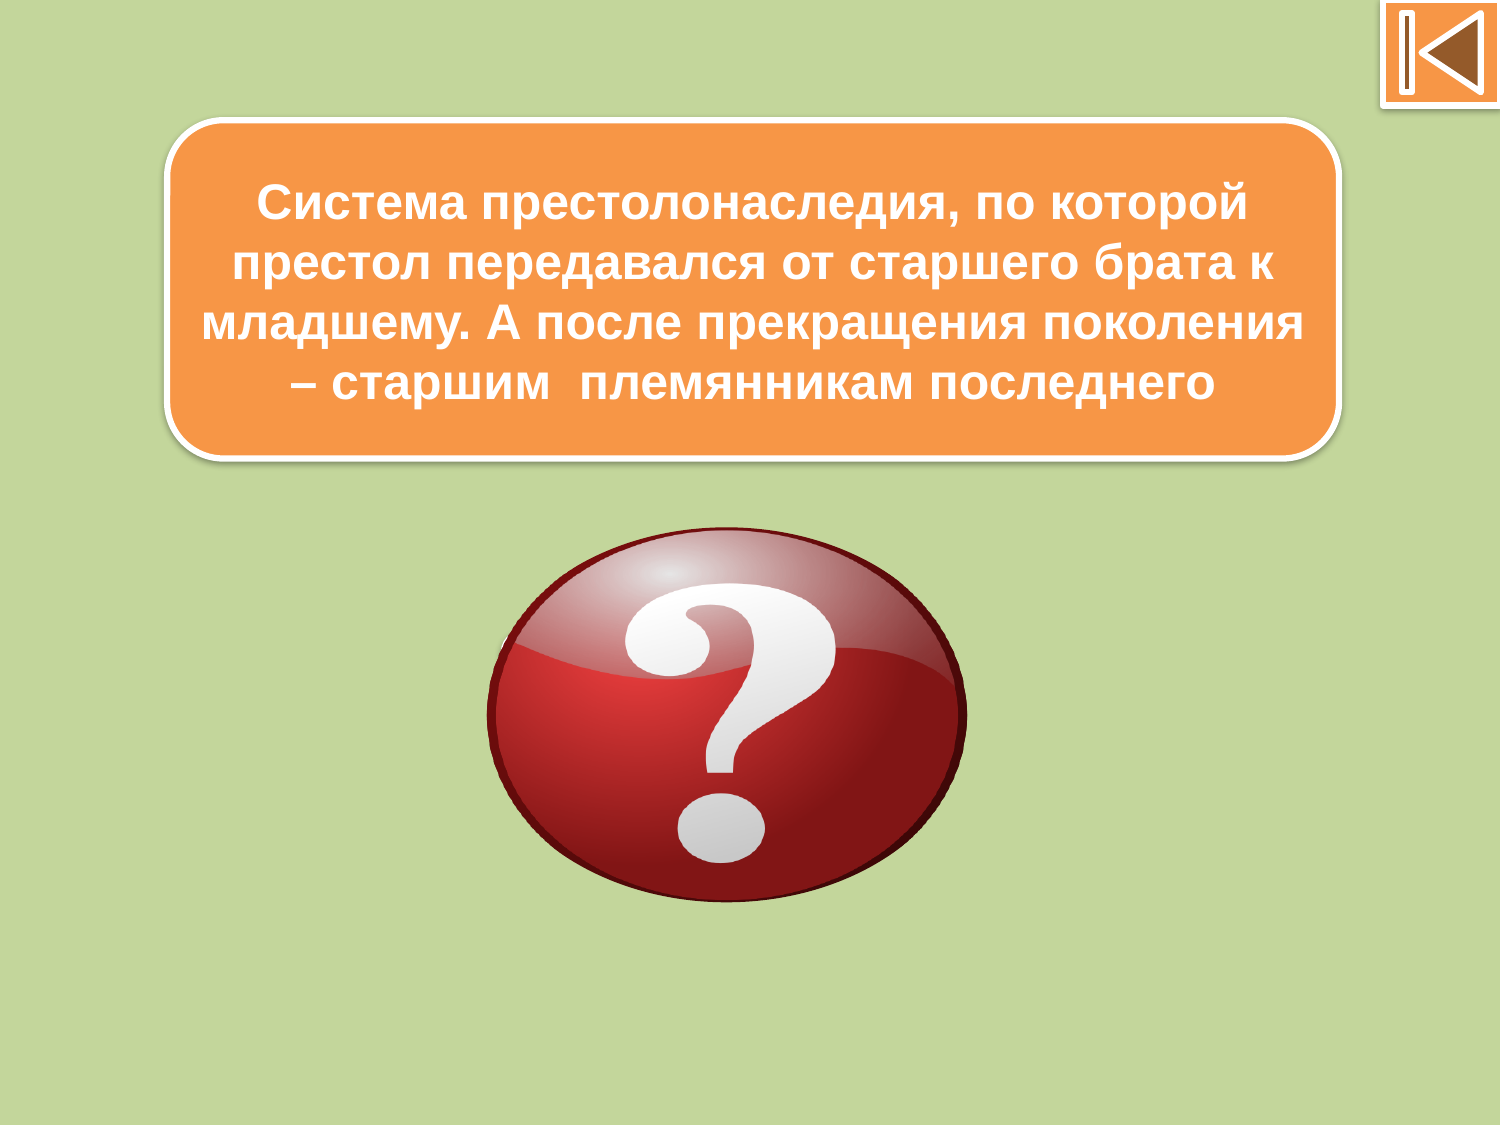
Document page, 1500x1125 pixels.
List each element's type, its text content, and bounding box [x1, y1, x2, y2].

picture [480, 527, 973, 903]
text_box Система престолонаследия, по которой престол передавался от старшего брата к младшему. А после прекращения поколения – старшим племянникам последнего [163, 117, 1343, 462]
text_box [1380, 0, 1500, 109]
